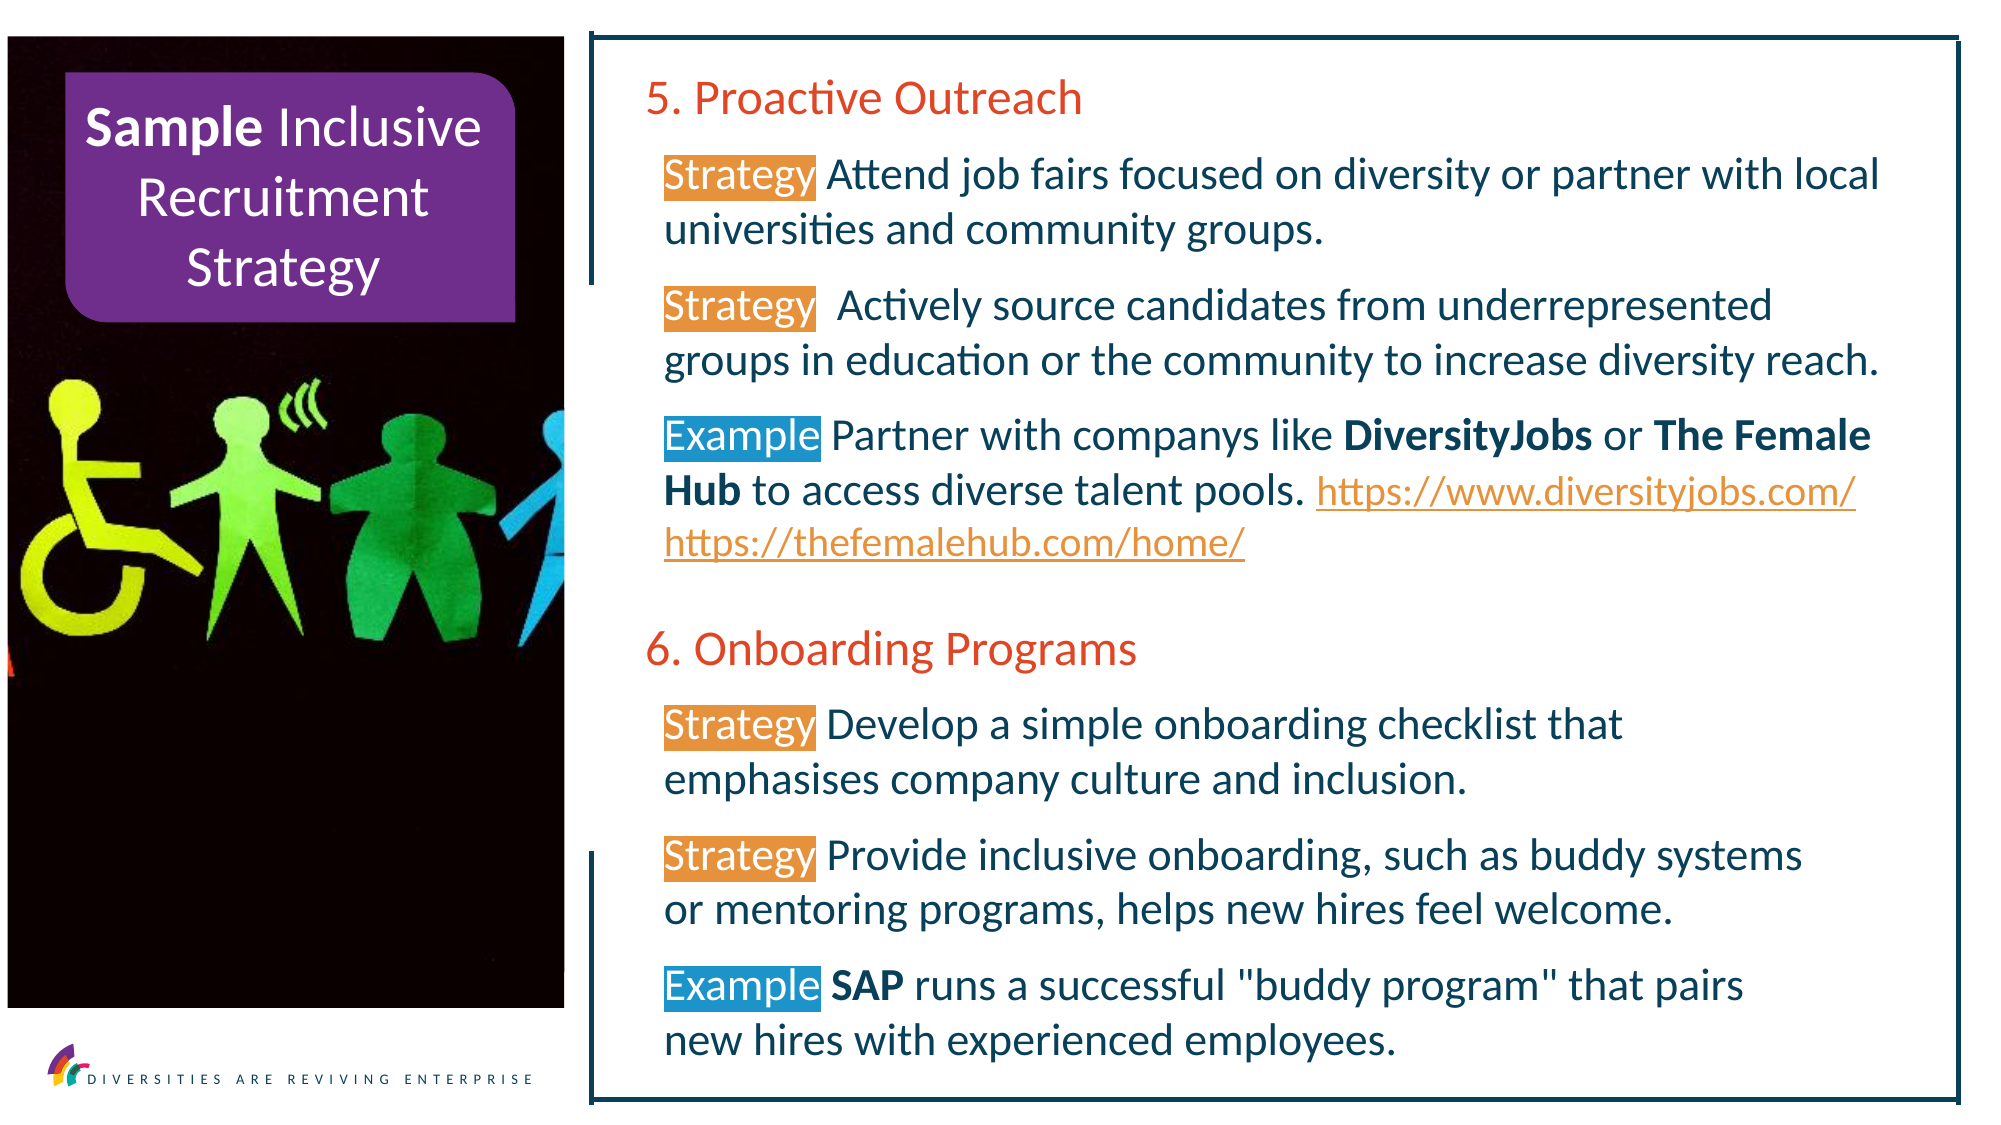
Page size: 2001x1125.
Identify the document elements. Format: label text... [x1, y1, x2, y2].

text_box 6. Onboarding Programs [630, 608, 1707, 664]
list 5. Proactive Outreach [630, 56, 1707, 113]
text_box Strategy Develop a simple onboarding checklist that emphasises company culture and inclusion. Strategy Provide inclusive onboarding, such as buddy systems or mentoring programs, helps new hires feel welcome. Example SAP runs a successful "buddy program" that pairs new hires with experienced employees. [649, 685, 1849, 850]
list Strategy Attend job fairs focused on diversity or partner with local universities and community groups. Strategy Actively source candidates from underrepresented groups in education or the community to increase diversity reach. Example Partner with companys like DiversityJobs or The Female Hub to access diverse talent pools. https://www.diversityjobs.com/ https://thefemalehub.com/home/ [649, 135, 1904, 300]
picture [7, 36, 565, 1008]
